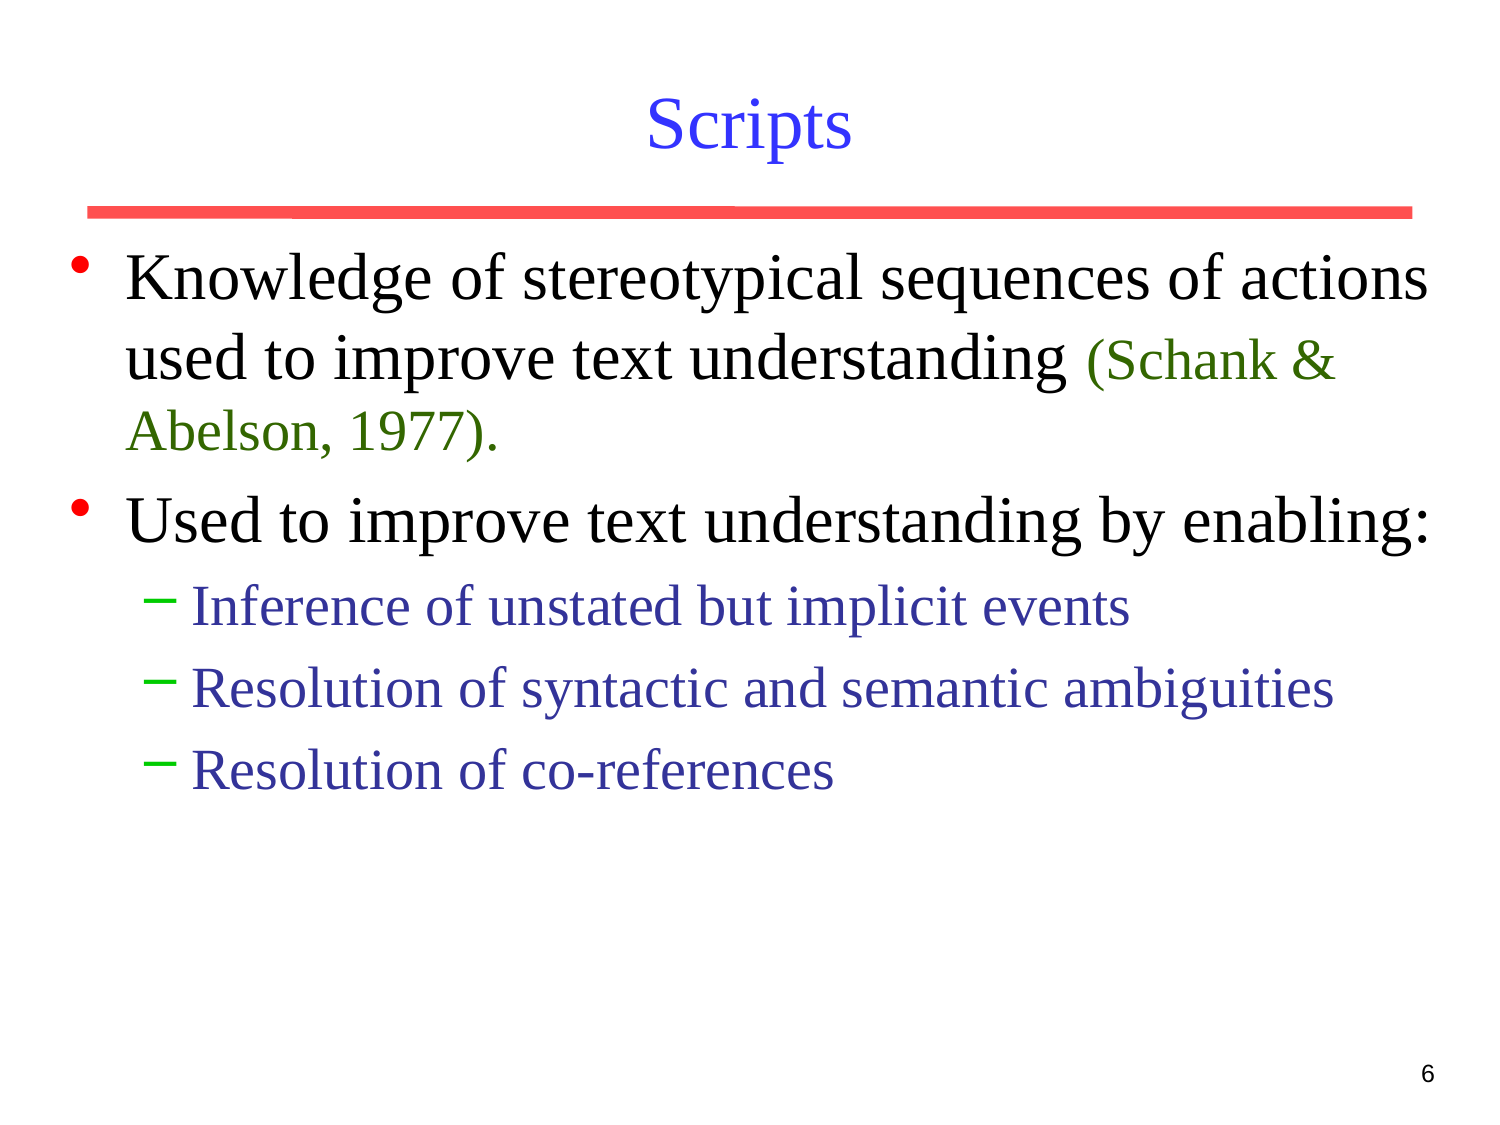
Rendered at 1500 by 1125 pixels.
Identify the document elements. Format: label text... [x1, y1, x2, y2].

list Knowledge of stereotypical sequences of actions used to improve text understanding (Schank & Abelson, 1977). Used to improve text understanding by enabling: Inference of unstated but implicit events Resolution of syntactic and semantic ambiguities Resolution of co-references [53, 224, 1475, 995]
title Scripts [112, 37, 1388, 201]
slide_number 6 [1137, 1049, 1451, 1125]
